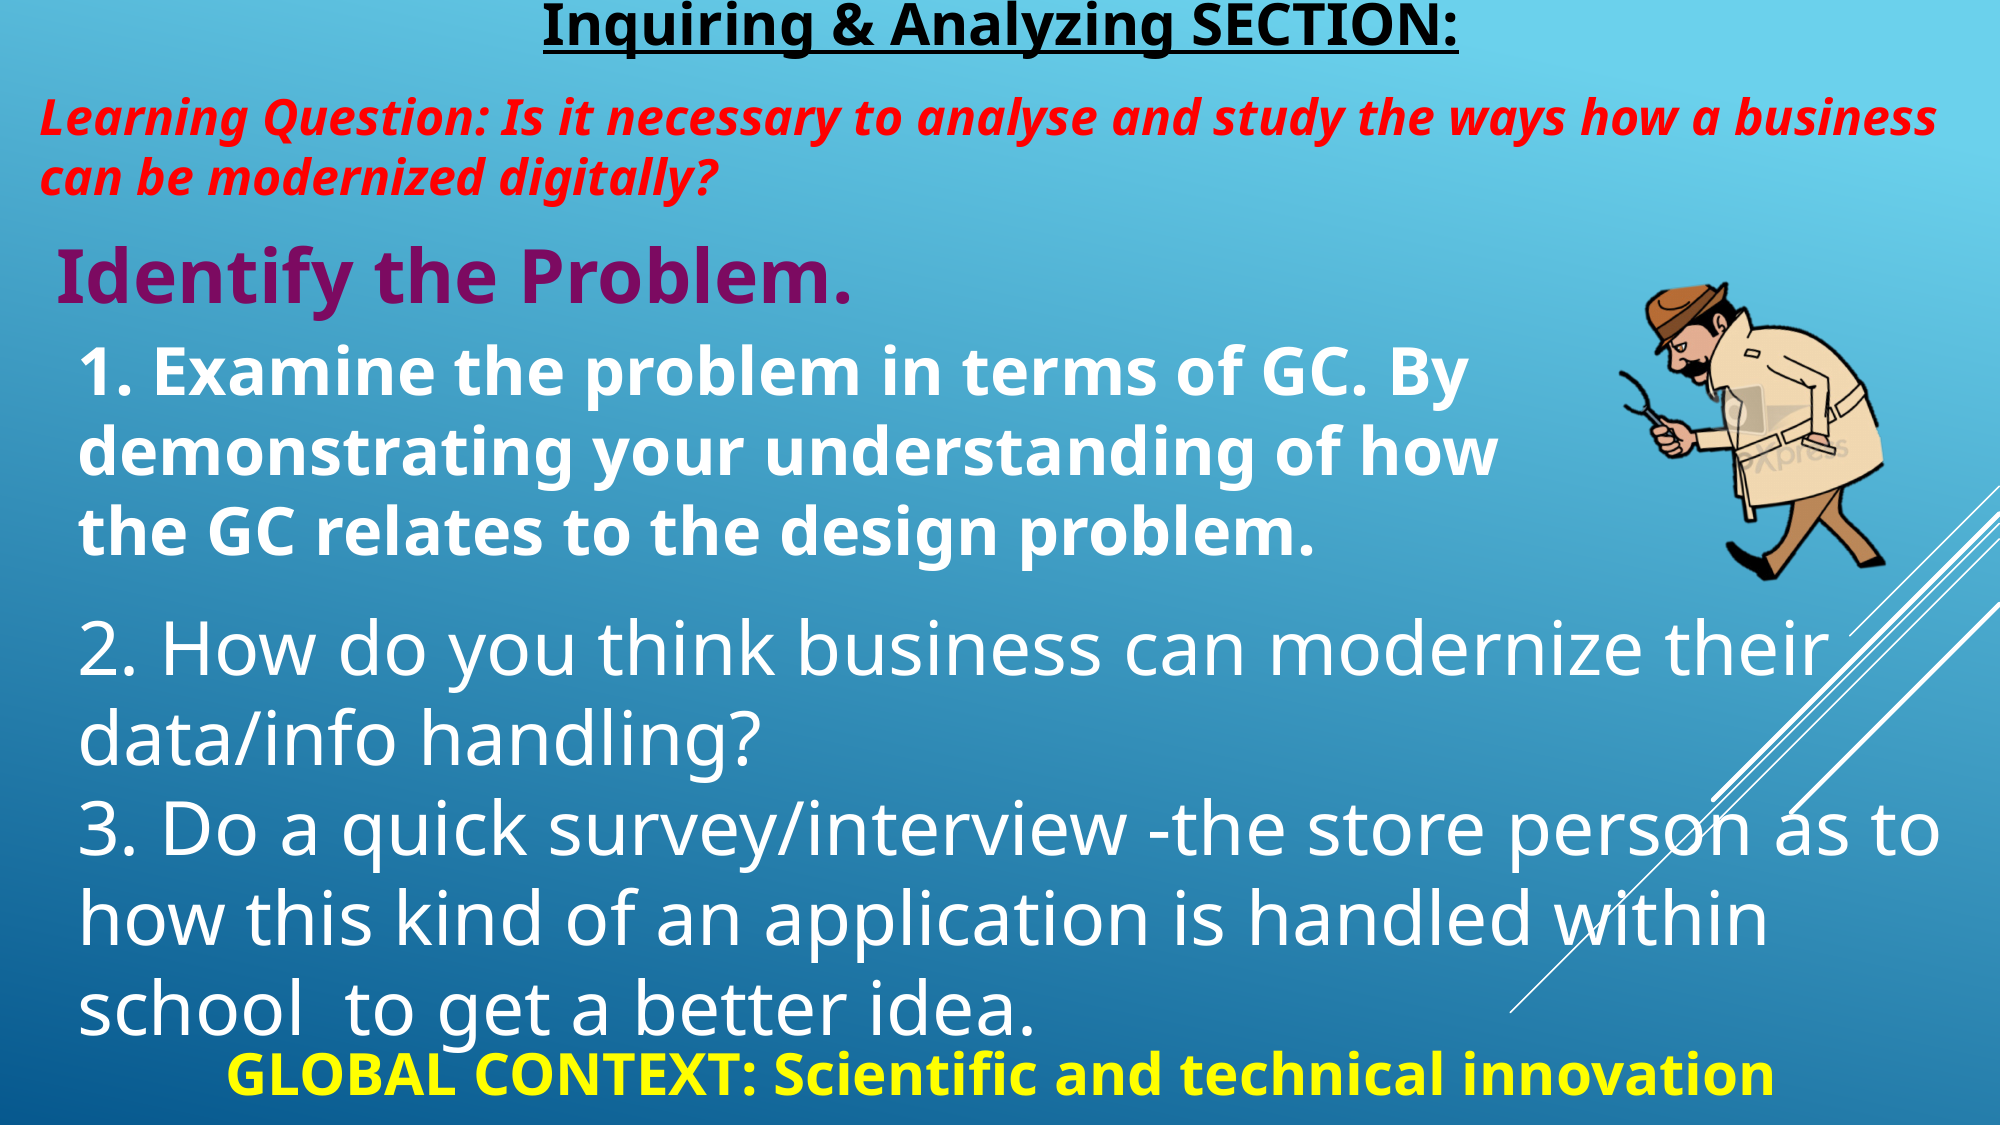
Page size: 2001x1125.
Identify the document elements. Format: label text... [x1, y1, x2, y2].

text_box Identify the Problem. [41, 221, 1042, 397]
text_box 2. How do you think business can modernize their data/info handling? 3. Do a quick survey/interview -the store person as to how this kind of an application is handled within school to get a better idea. [62, 592, 1961, 1029]
text_box Inquiring & Analyzing SECTION: [41, 19, 1961, 65]
text_box 1. Examine the problem in terms of GC. By demonstrating your understanding of how the GC relates to the design problem. [62, 321, 1545, 592]
text_box GLOBAL CONTEXT: Scientific and technical innovation [1, 1029, 2000, 1115]
picture [1573, 224, 1932, 618]
text_box Learning Question: Is it necessary to analyse and study the ways how a business can be modernized digitally? [24, 78, 1961, 214]
